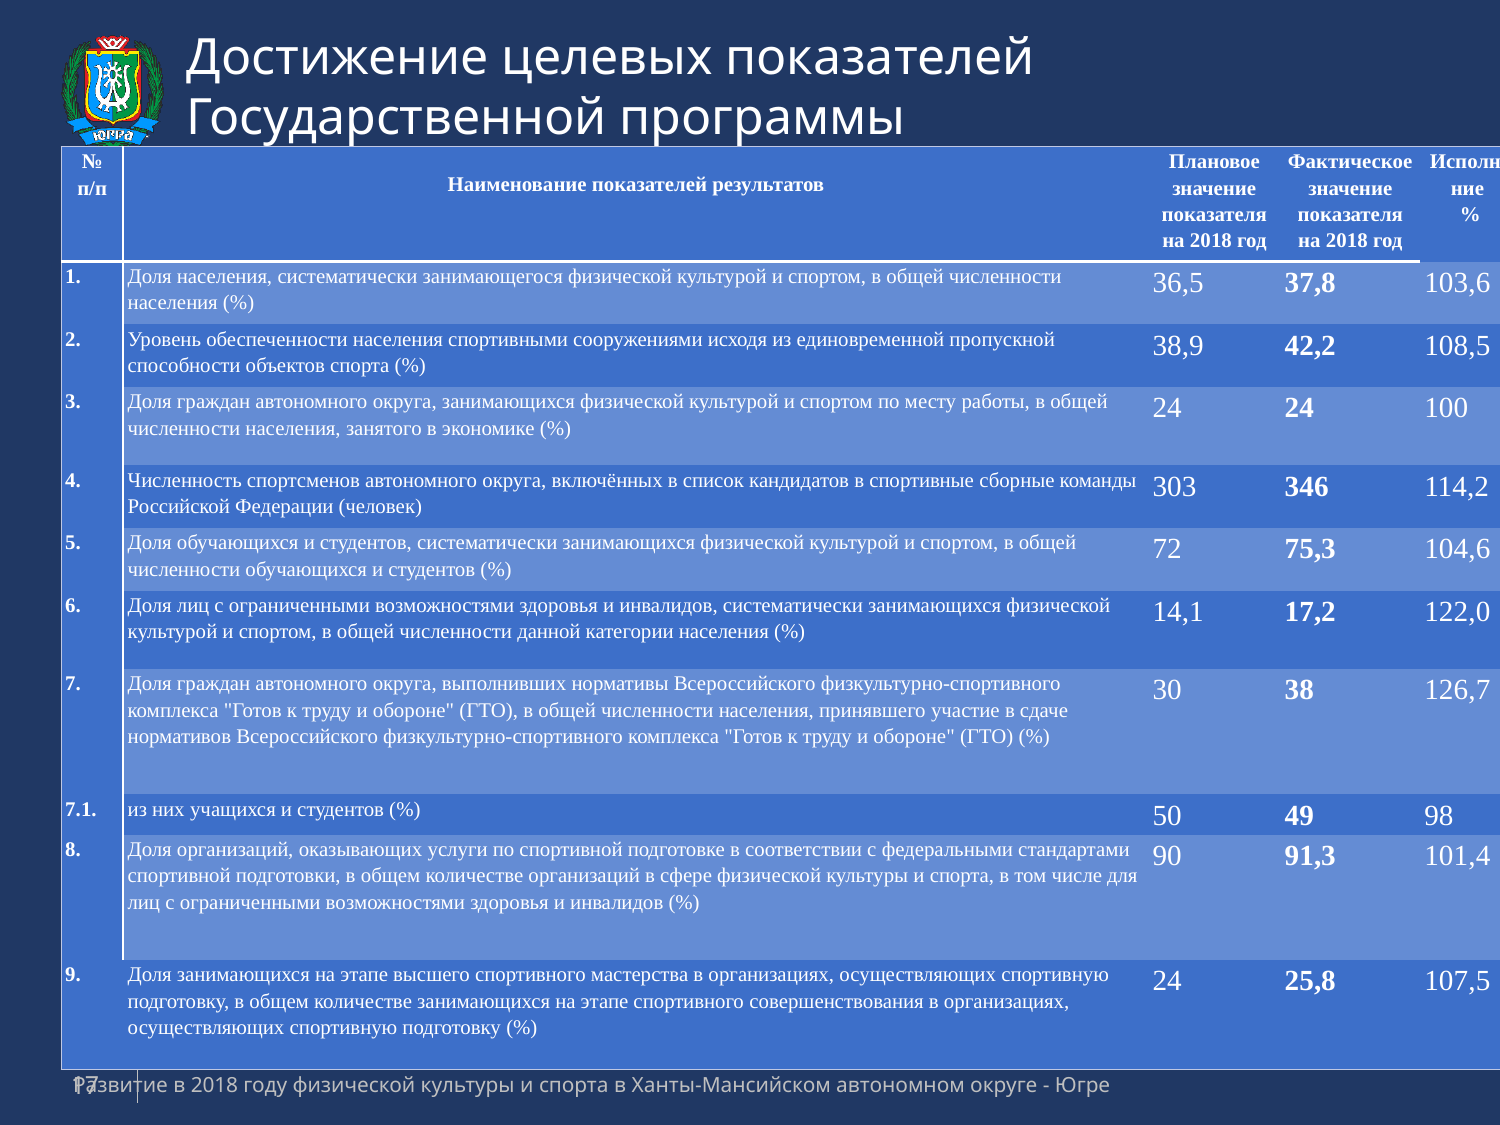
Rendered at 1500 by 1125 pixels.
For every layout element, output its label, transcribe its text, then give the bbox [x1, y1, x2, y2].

table_cell 101,4 [1420, 835, 1500, 960]
table_cell 49 [1280, 794, 1420, 835]
table_cell Доля организаций, оказывающих услуги по спортивной подготовке в соответствии с федеральными стандартами спортивной подготовки, в общем количестве организаций в сфере физической культуры и спорта, в том числе для лиц с ограниченными возможностями здоровья и инвалидов (%) [124, 835, 1148, 960]
table_cell 42,2 [1280, 324, 1420, 387]
table_cell 24 [1280, 387, 1420, 465]
table_cell 4. [62, 465, 122, 528]
table_cell 100 [1420, 387, 1500, 465]
table_cell 17,2 [1280, 591, 1420, 669]
table_cell 107,5 [1420, 960, 1500, 1069]
table_header Плановое значение показателя на 2018 год [1148, 147, 1280, 260]
picture [60, 35, 165, 153]
table_cell 1. [62, 263, 122, 324]
text_box Развитие в 2018 году физической культуры и спорта в Ханты-Мансийском автономном округе - Югре [52, 1064, 1125, 1105]
table_header Фактическое значение показателя на 2018 год [1280, 147, 1420, 260]
table_cell 7. [62, 669, 122, 794]
table_cell Доля граждан автономного округа, выполнивших нормативы Всероссийского физкультурно-спортивного комплекса "Готов к труду и обороне" (ГТО), в общей численности населения, принявшего участие в сдаче нормативов Всероссийского физкультурно-спортивного комплекса "Готов к труду и обороне" (ГТО) (%) [124, 669, 1148, 794]
table_cell 38,9 [1148, 324, 1280, 387]
table_cell 108,5 [1420, 324, 1500, 387]
table_cell 90 [1148, 835, 1280, 960]
table_cell 5. [62, 528, 122, 591]
text_box [0, 0, 1500, 1125]
table_cell 126,7 [1420, 669, 1500, 794]
table_cell 91,3 [1280, 835, 1420, 960]
table_cell 25,8 [1280, 960, 1420, 1069]
text_box Достижение целевых показателей Государственной программы [172, 17, 1478, 146]
table_cell 9. [62, 960, 123, 1064]
table_cell Доля населения, систематически занимающегося физической культурой и спортом, в общей численности населения (%) [124, 263, 1148, 324]
table_header № п/п [62, 153, 122, 260]
table_cell Уровень обеспеченности населения спортивными сооружениями исходя из единовременной пропускной способности объектов спорта (%) [124, 324, 1148, 387]
table_cell 72 [1148, 528, 1280, 591]
table_header Исполнение % [1420, 147, 1500, 262]
table_cell 3. [62, 387, 122, 465]
table_cell 8. [62, 835, 122, 960]
table_cell 122,0 [1420, 591, 1500, 669]
table_cell 2. [62, 324, 122, 387]
table_cell 114,2 [1420, 465, 1500, 528]
table_cell 50 [1148, 794, 1280, 835]
table_cell 104,6 [1420, 528, 1500, 591]
table_header Наименование показателей результатов [124, 147, 1148, 260]
table_cell 98 [1420, 794, 1500, 835]
table_cell 37,8 [1280, 263, 1420, 324]
table_cell 24 [1148, 387, 1280, 465]
table_cell Доля обучающихся и студентов, систематически занимающихся физической культурой и спортом, в общей численности обучающихся и студентов (%) [124, 528, 1148, 591]
table_cell 303 [1148, 465, 1280, 528]
table_cell 38 [1280, 669, 1420, 794]
table_cell 14,1 [1148, 591, 1280, 669]
table_cell 36,5 [1148, 263, 1280, 324]
table_cell 6. [62, 591, 122, 669]
table_cell Доля занимающихся на этапе высшего спортивного мастерства в организациях, осуществляющих спортивную подготовку, в общем количестве занимающихся на этапе спортивного совершенствования в организациях, осуществляющих спортивную подготовку (%) [123, 960, 1148, 1069]
table_cell 346 [1280, 465, 1420, 528]
table_cell Численность спортсменов автономного округа, включённых в список кандидатов в спортивные сборные команды Российской Федерации (человек) [124, 465, 1148, 528]
table_cell 30 [1148, 669, 1280, 794]
table_cell 7.1. [62, 794, 122, 835]
table_cell Доля граждан автономного округа, занимающихся физической культурой и спортом по месту работы, в общей численности населения, занятого в экономике (%) [124, 387, 1148, 465]
table_cell 75,3 [1280, 528, 1420, 591]
table_cell 24 [1148, 960, 1280, 1069]
table_cell Доля лиц с ограниченными возможностями здоровья и инвалидов, систематически занимающихся физической культурой и спортом, в общей численности данной категории населения (%) [124, 591, 1148, 669]
table_cell 103,6 [1420, 262, 1500, 324]
table_cell из них учащихся и студентов (%) [124, 794, 1148, 835]
